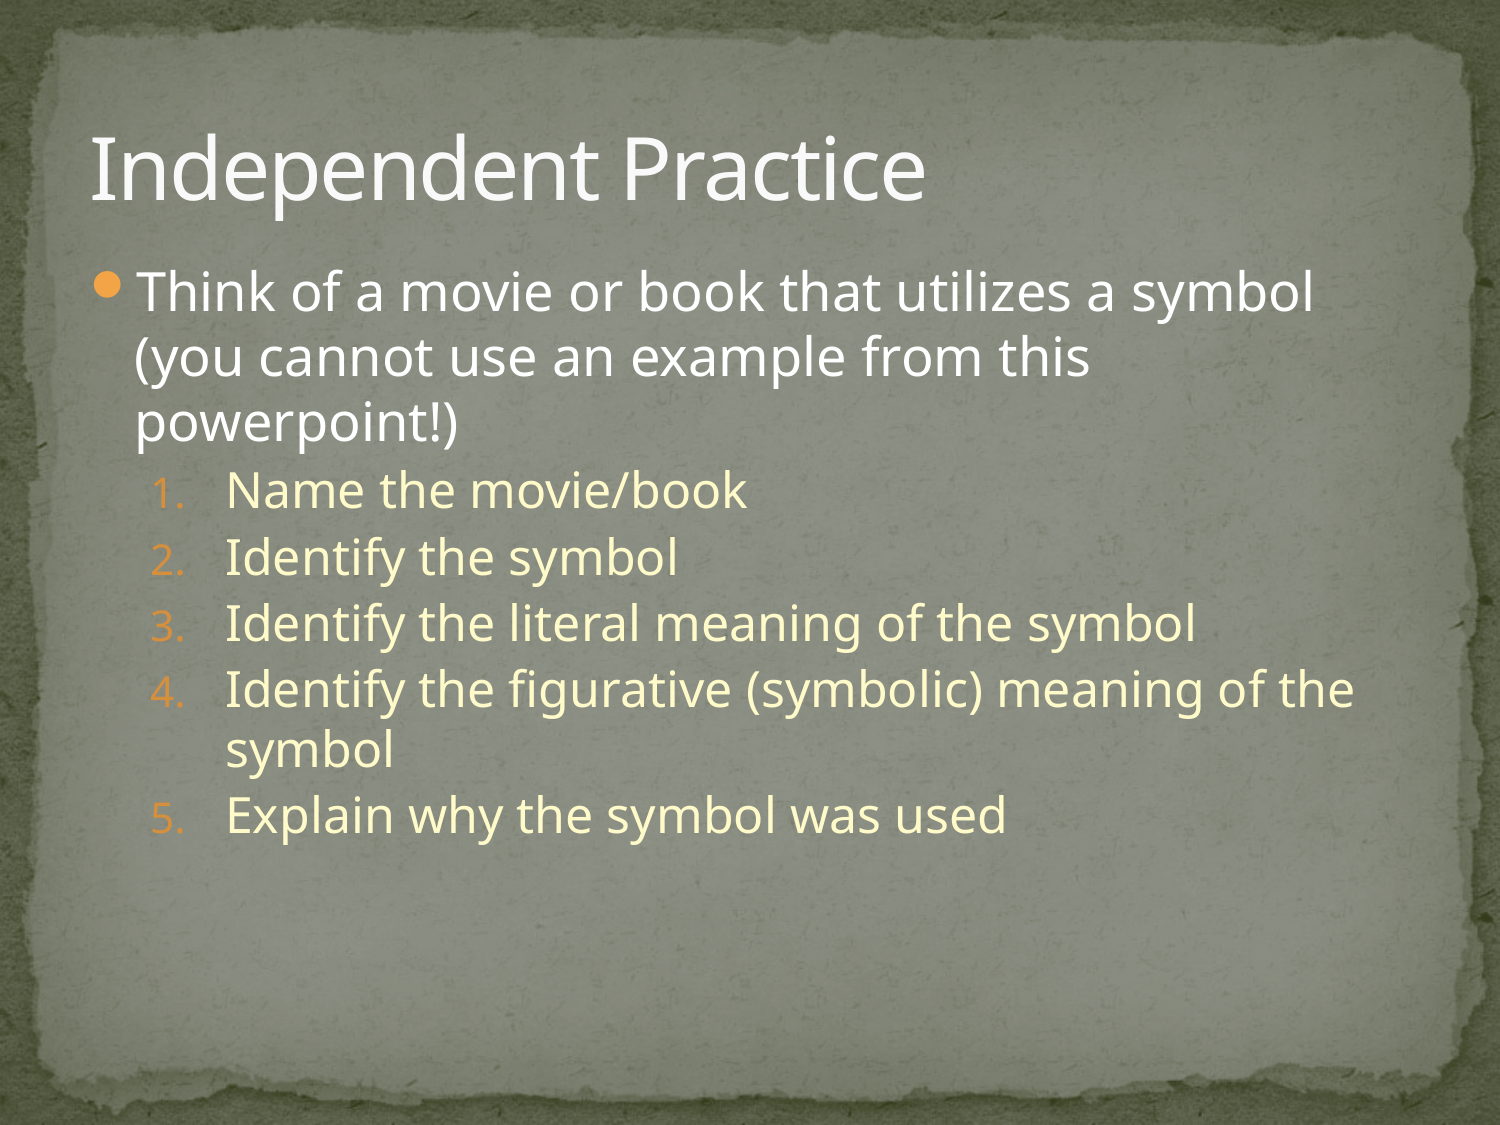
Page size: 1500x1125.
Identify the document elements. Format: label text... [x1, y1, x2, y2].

title Independent Practice [74, 24, 1425, 225]
list Think of a movie or book that utilizes a symbol (you cannot use an example from this powerpoint!) Name the movie/book Identify the symbol Identify the literal meaning of the symbol Identify the figurative (symbolic) meaning of the symbol Explain why the symbol was used [75, 249, 1425, 1000]
